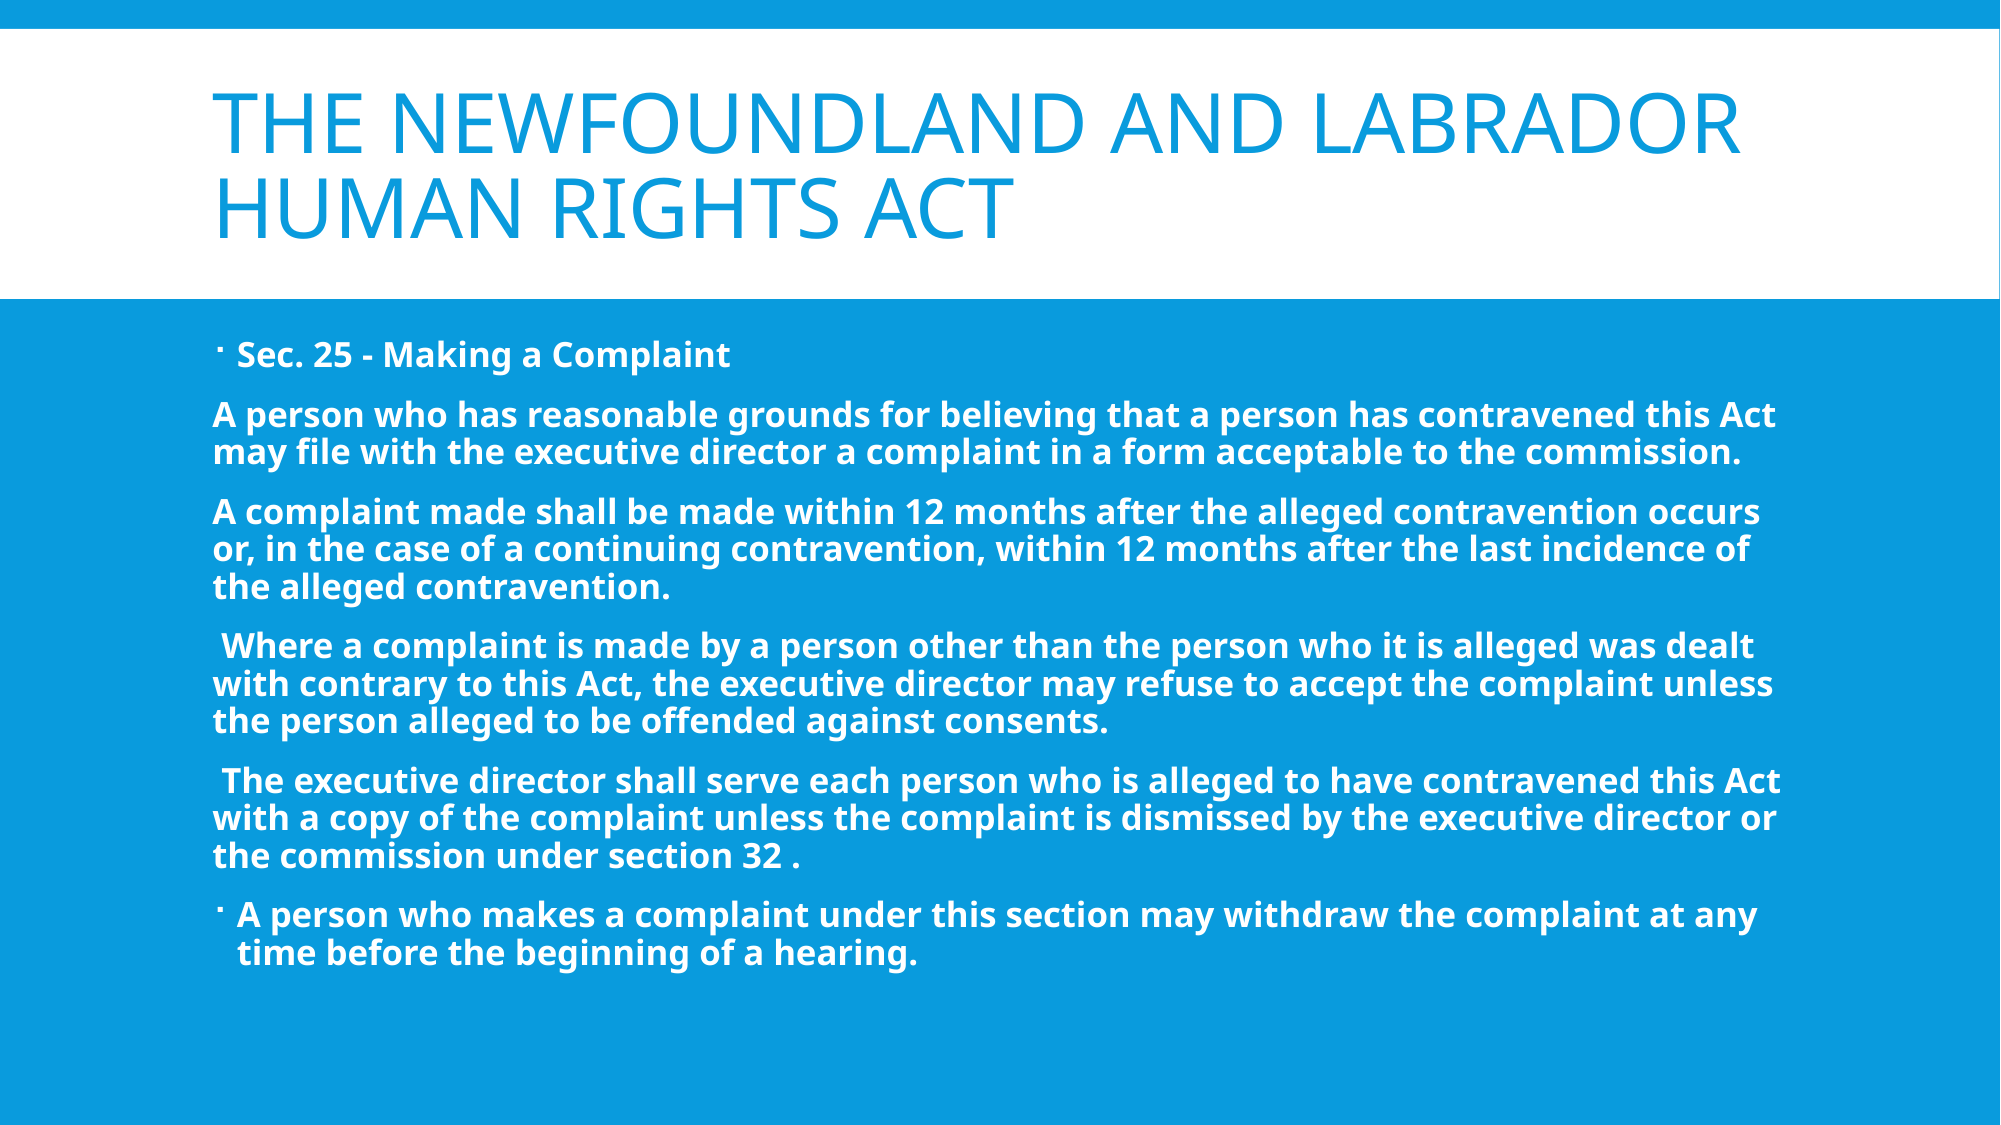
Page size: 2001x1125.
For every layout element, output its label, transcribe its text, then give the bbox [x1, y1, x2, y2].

title The Newfoundland and Labrador Human Rights Act [197, 46, 1803, 295]
list Sec. 25 - Making a Complaint A person who has reasonable grounds for believing that a person has contravened this Act may file with the executive director a complaint in a form acceptable to the commission. A complaint made shall be made within 12 months after the alleged contravention occurs or, in the case of a continuing contravention, within 12 months after the last incidence of the alleged contravention. Where a complaint is made by a person other than the person who it is alleged was dealt with contrary to this Act, the executive director may refuse to accept the complaint unless the person alleged to be offended against consents. The executive director shall serve each person who is alleged to have contravened this Act with a copy of the complaint unless the complaint is dismissed by the executive director or the commission under section 32 . A person who makes a complaint under this section may withdraw the complaint at any time before the beginning of a hearing. [197, 329, 1803, 1020]
